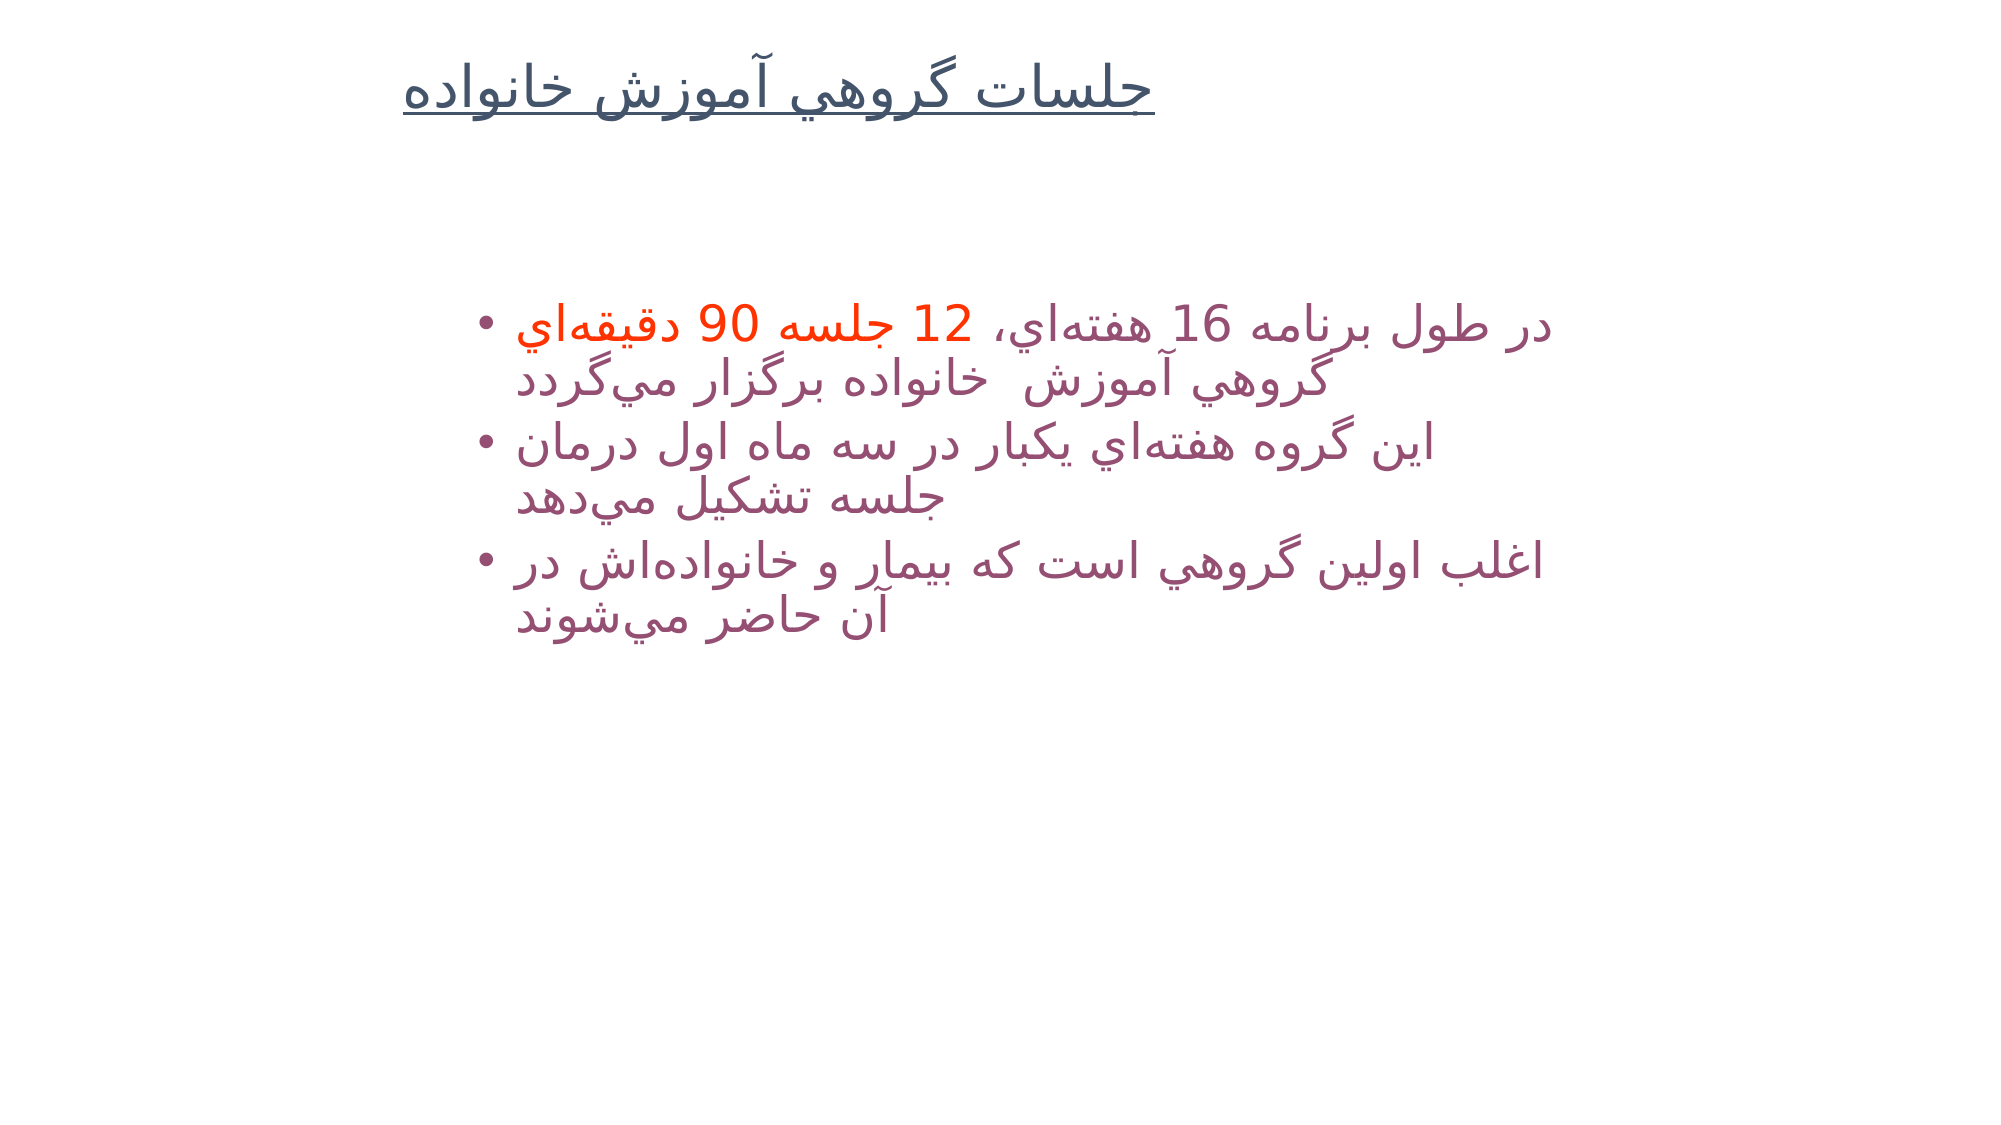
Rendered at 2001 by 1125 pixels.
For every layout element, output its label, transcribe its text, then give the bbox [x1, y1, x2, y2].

list جلسات گروهي آموزش خانواده در طول برنامه 16 هفته‌اي، 12 جلسه 90 دقيقه‌اي گروهي آموزش خانواده برگزار مي‌گردد اين گروه هفته‌اي يكبار در سه ماه اول درمان جلسه تشكيل مي‌دهد اغلب اولين گروهي است كه بيمار و خانواده‌اش در آن حاضر مي‌شوند [387, 50, 1575, 938]
